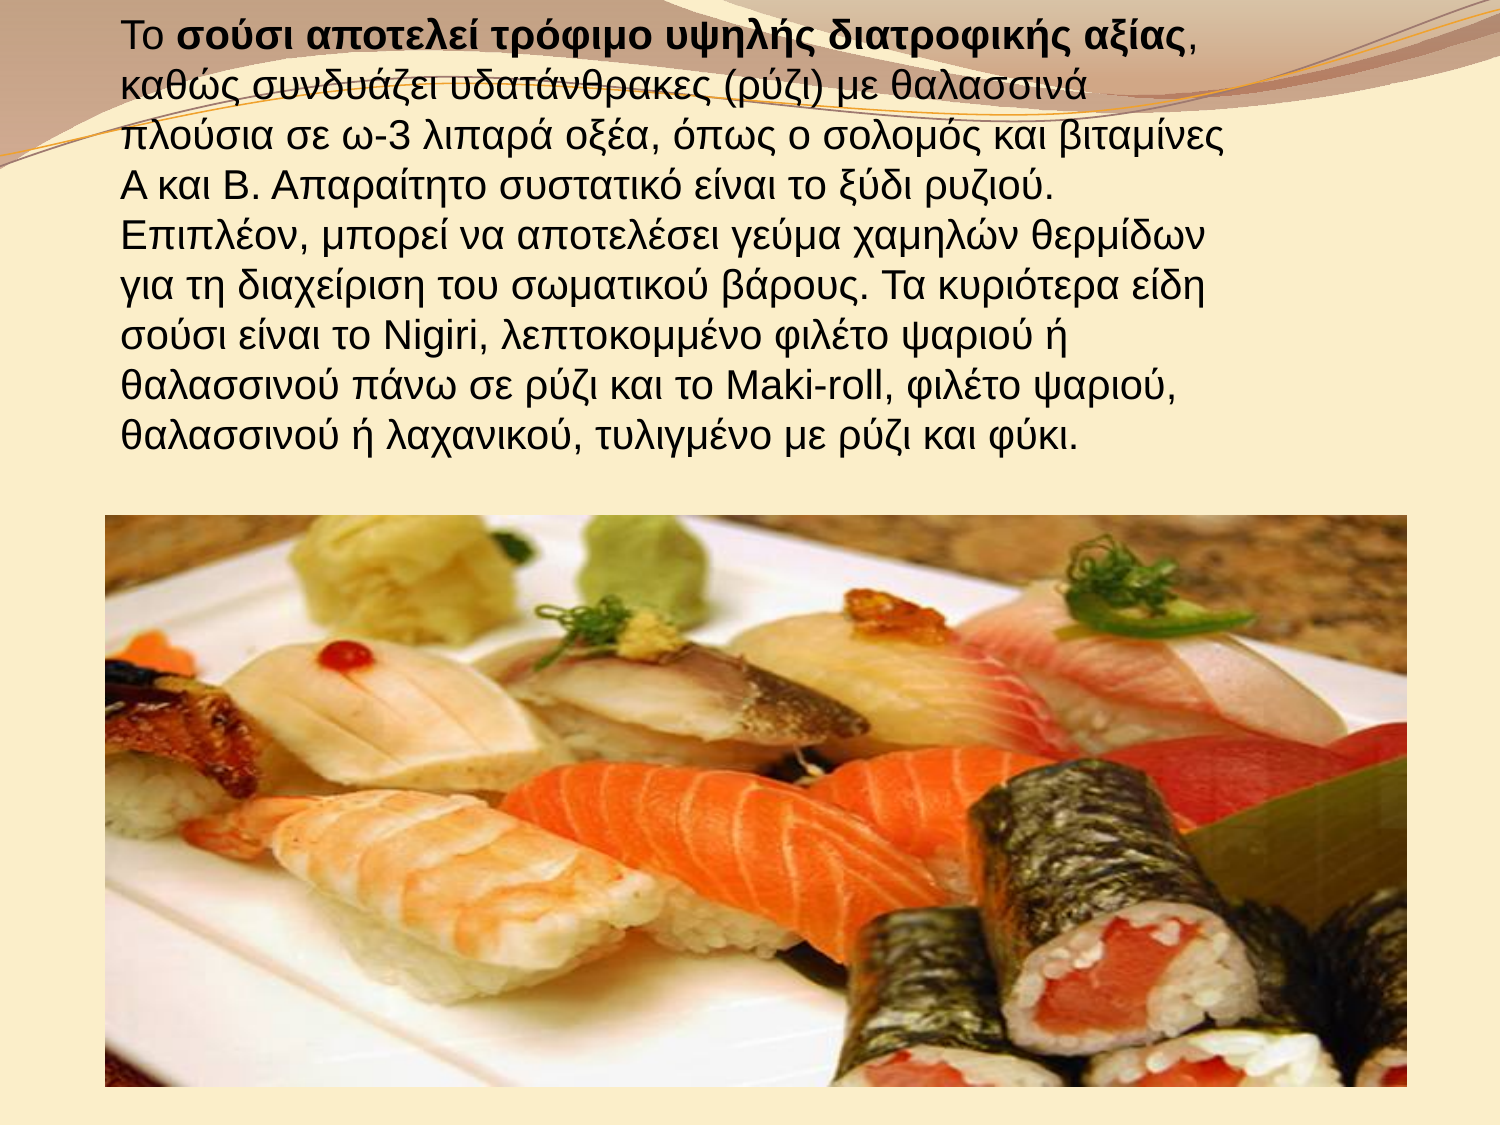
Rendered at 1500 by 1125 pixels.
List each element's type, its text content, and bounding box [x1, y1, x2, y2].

text_box Το σούσι αποτελεί τρόφιμο υψηλής διατροφικής αξίας, καθώς συνδυάζει υδατάνθρακες (ρύζι) με θαλασσινά πλούσια σε ω-3 λιπαρά οξέα, όπως ο σολομός και βιταμίνες Α και Β. Απαραίτητο συστατικό είναι το ξύδι ρυζιού. Επιπλέον, μπορεί να αποτελέσει γεύμα χαμηλών θερμίδων για τη διαχείριση του σωματικού βάρους. Τα κυριότερα είδη σούσι είναι το Nigiri, λεπτοκομμένο φιλέτο ψαριού ή θαλασσινού πάνω σε ρύζι και το Maki-roll, φιλέτο ψαριού, θαλασσινού ή λαχανικού, τυλιγμένο με ρύζι και φύκι. [105, 0, 1254, 465]
picture [105, 515, 1407, 1087]
